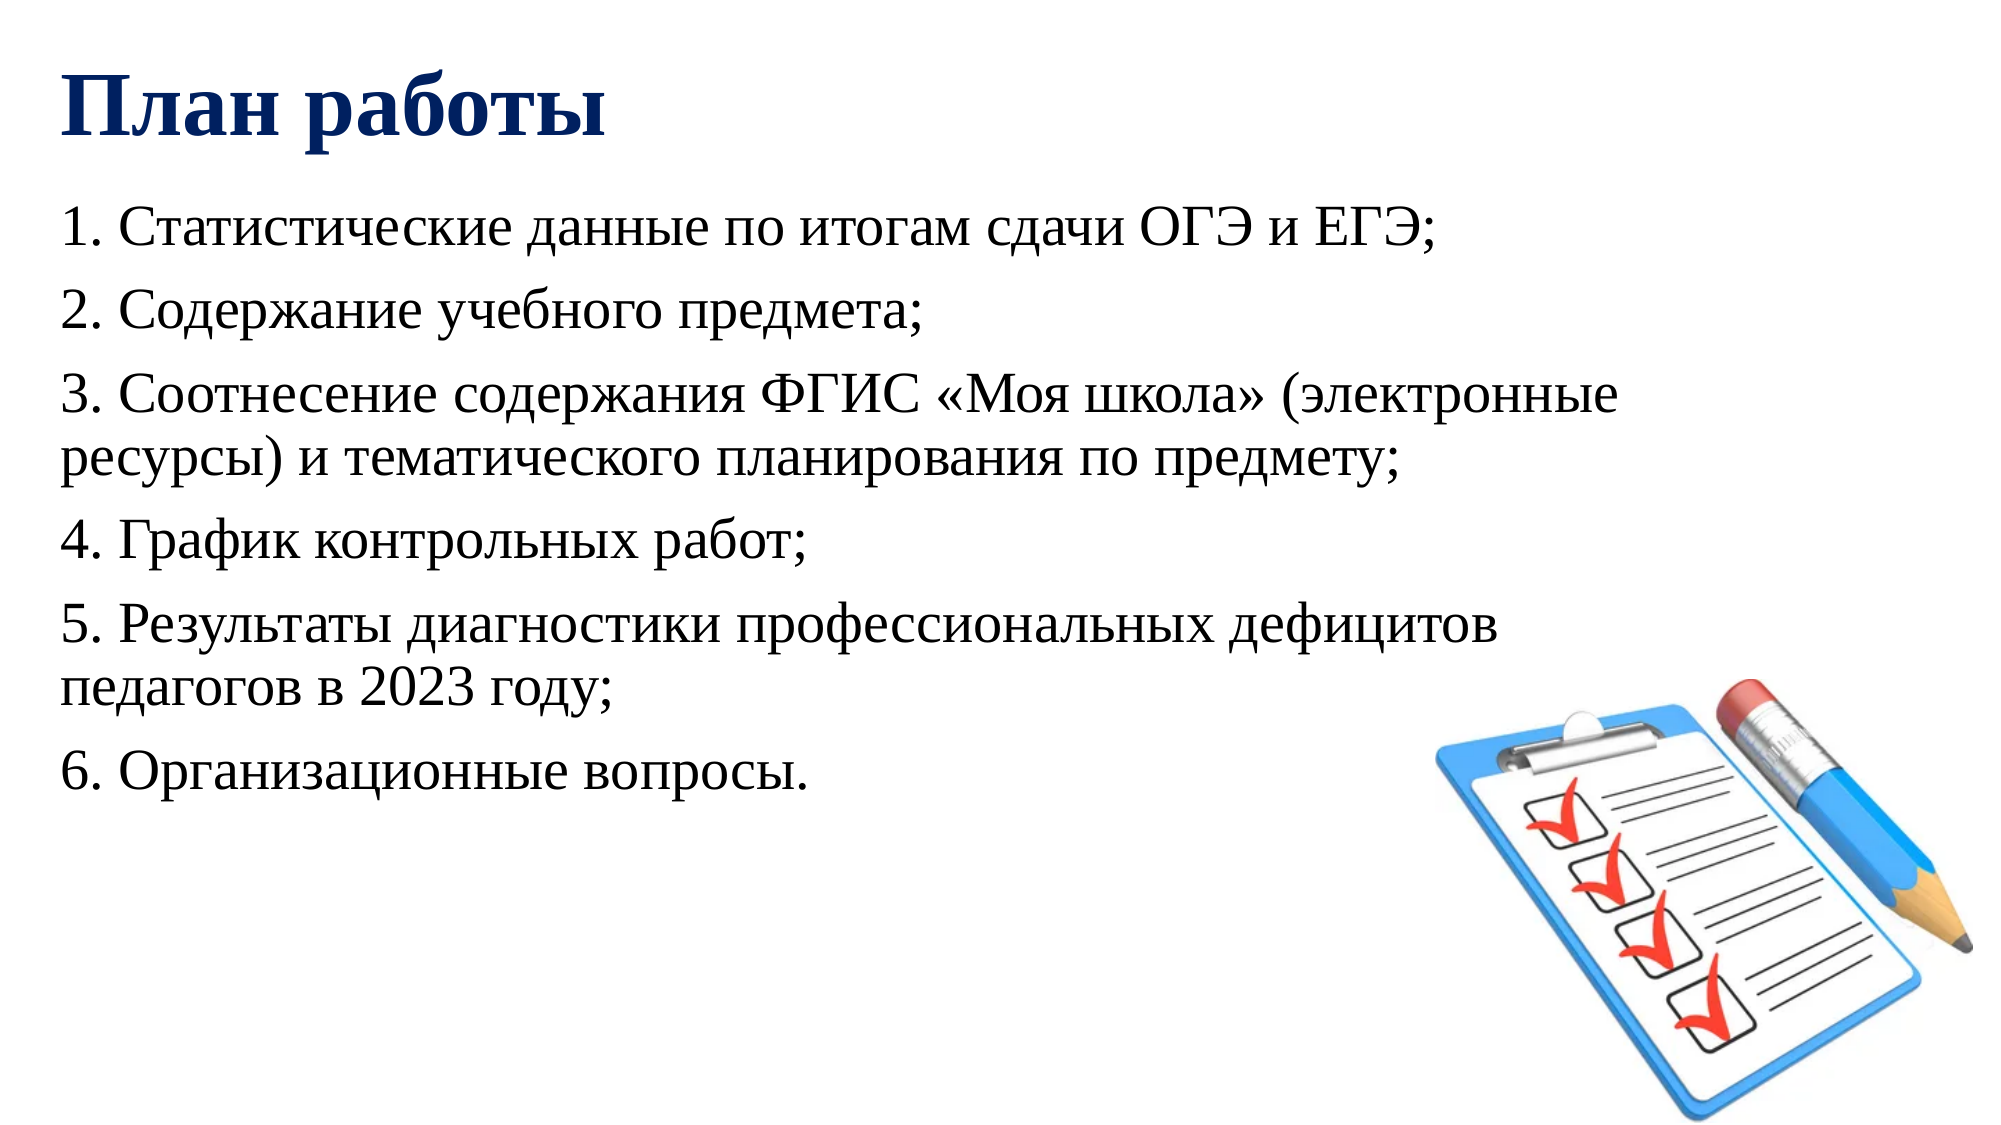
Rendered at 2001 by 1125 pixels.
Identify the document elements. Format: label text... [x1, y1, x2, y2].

picture [1435, 679, 1973, 1123]
list 1. Статистические данные по итогам сдачи ОГЭ и ЕГЭ; 2. Содержание учебного предмета; 3. Соотнесение содержания ФГИС «Моя школа» (электронные ресурсы) и тематического планирования по предмету; 4. График контрольных работ; 5. Результаты диагностики профессиональных дефицитов педагогов в 2023 году; 6. Организационные вопросы. [45, 187, 1770, 902]
title План работы [45, 0, 1770, 187]
